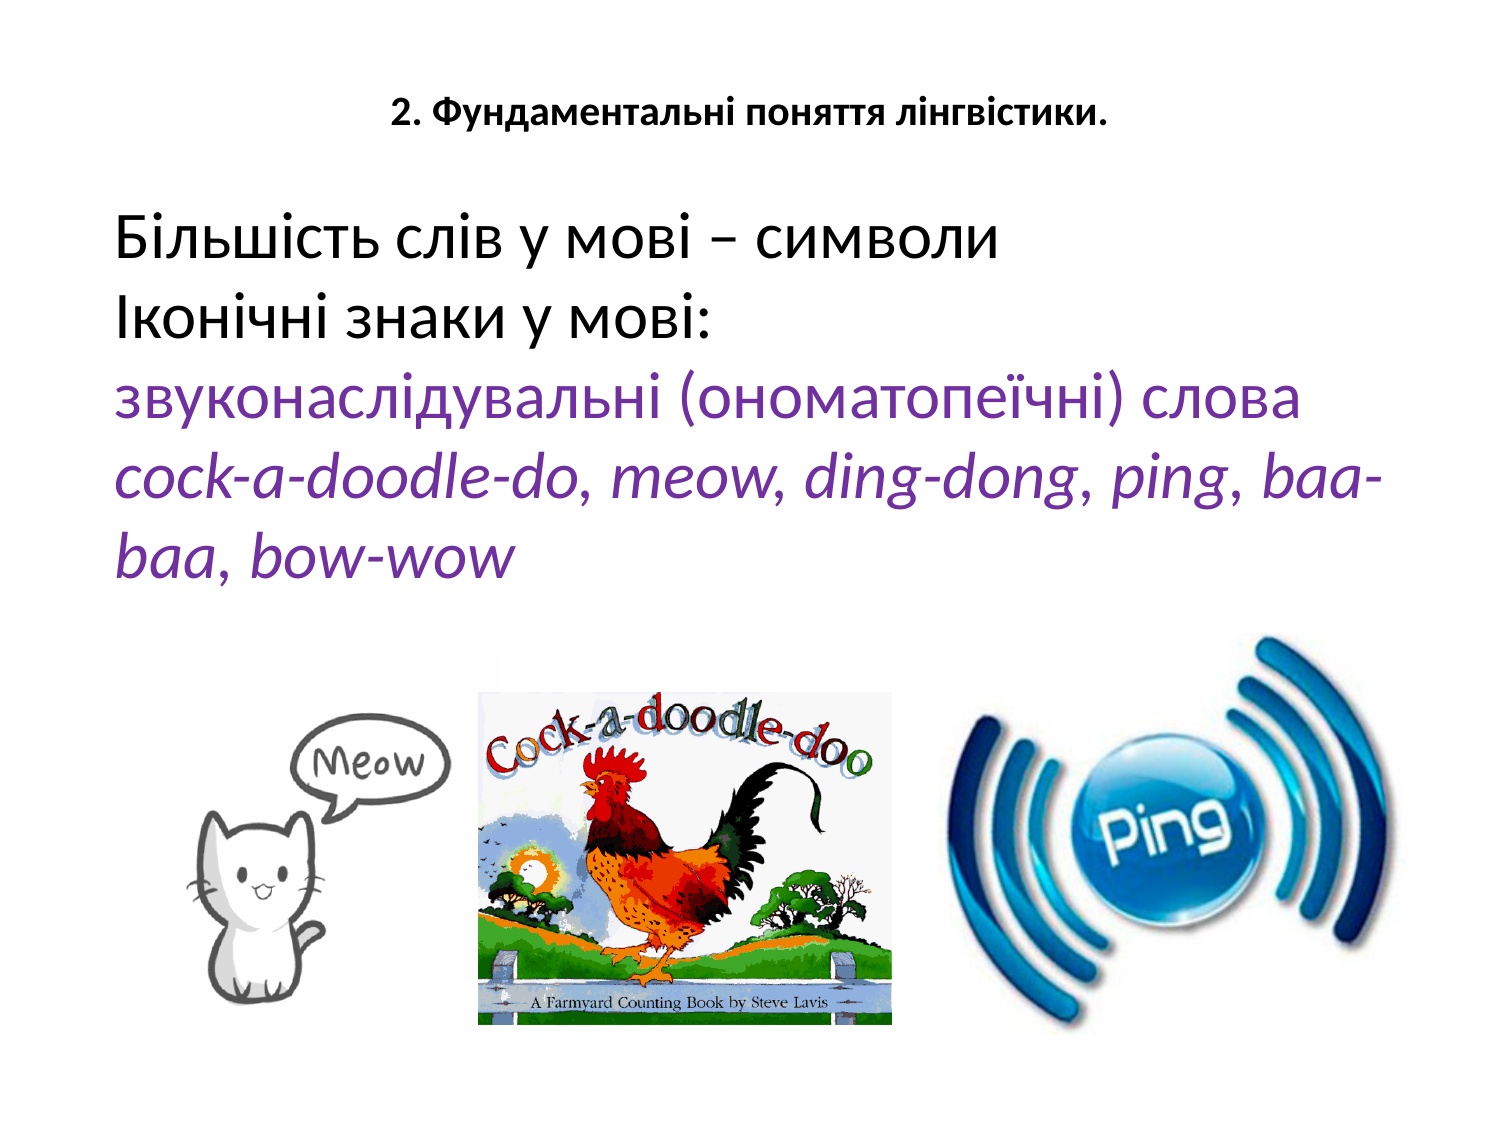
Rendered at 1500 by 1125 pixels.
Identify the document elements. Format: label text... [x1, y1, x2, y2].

picture [111, 656, 892, 1047]
picture [938, 633, 1408, 1036]
text_box 2. Фундаментальні поняття лінгвістики. [75, 45, 1425, 173]
text_box Більшість слів у мові – символи Іконічні знаки у мові: звуконаслідувальні (ономатопеїчні) слова cock-a-doodle-do, meow, ding-dong, ping, baa-baa, bow-wow [100, 184, 1451, 993]
